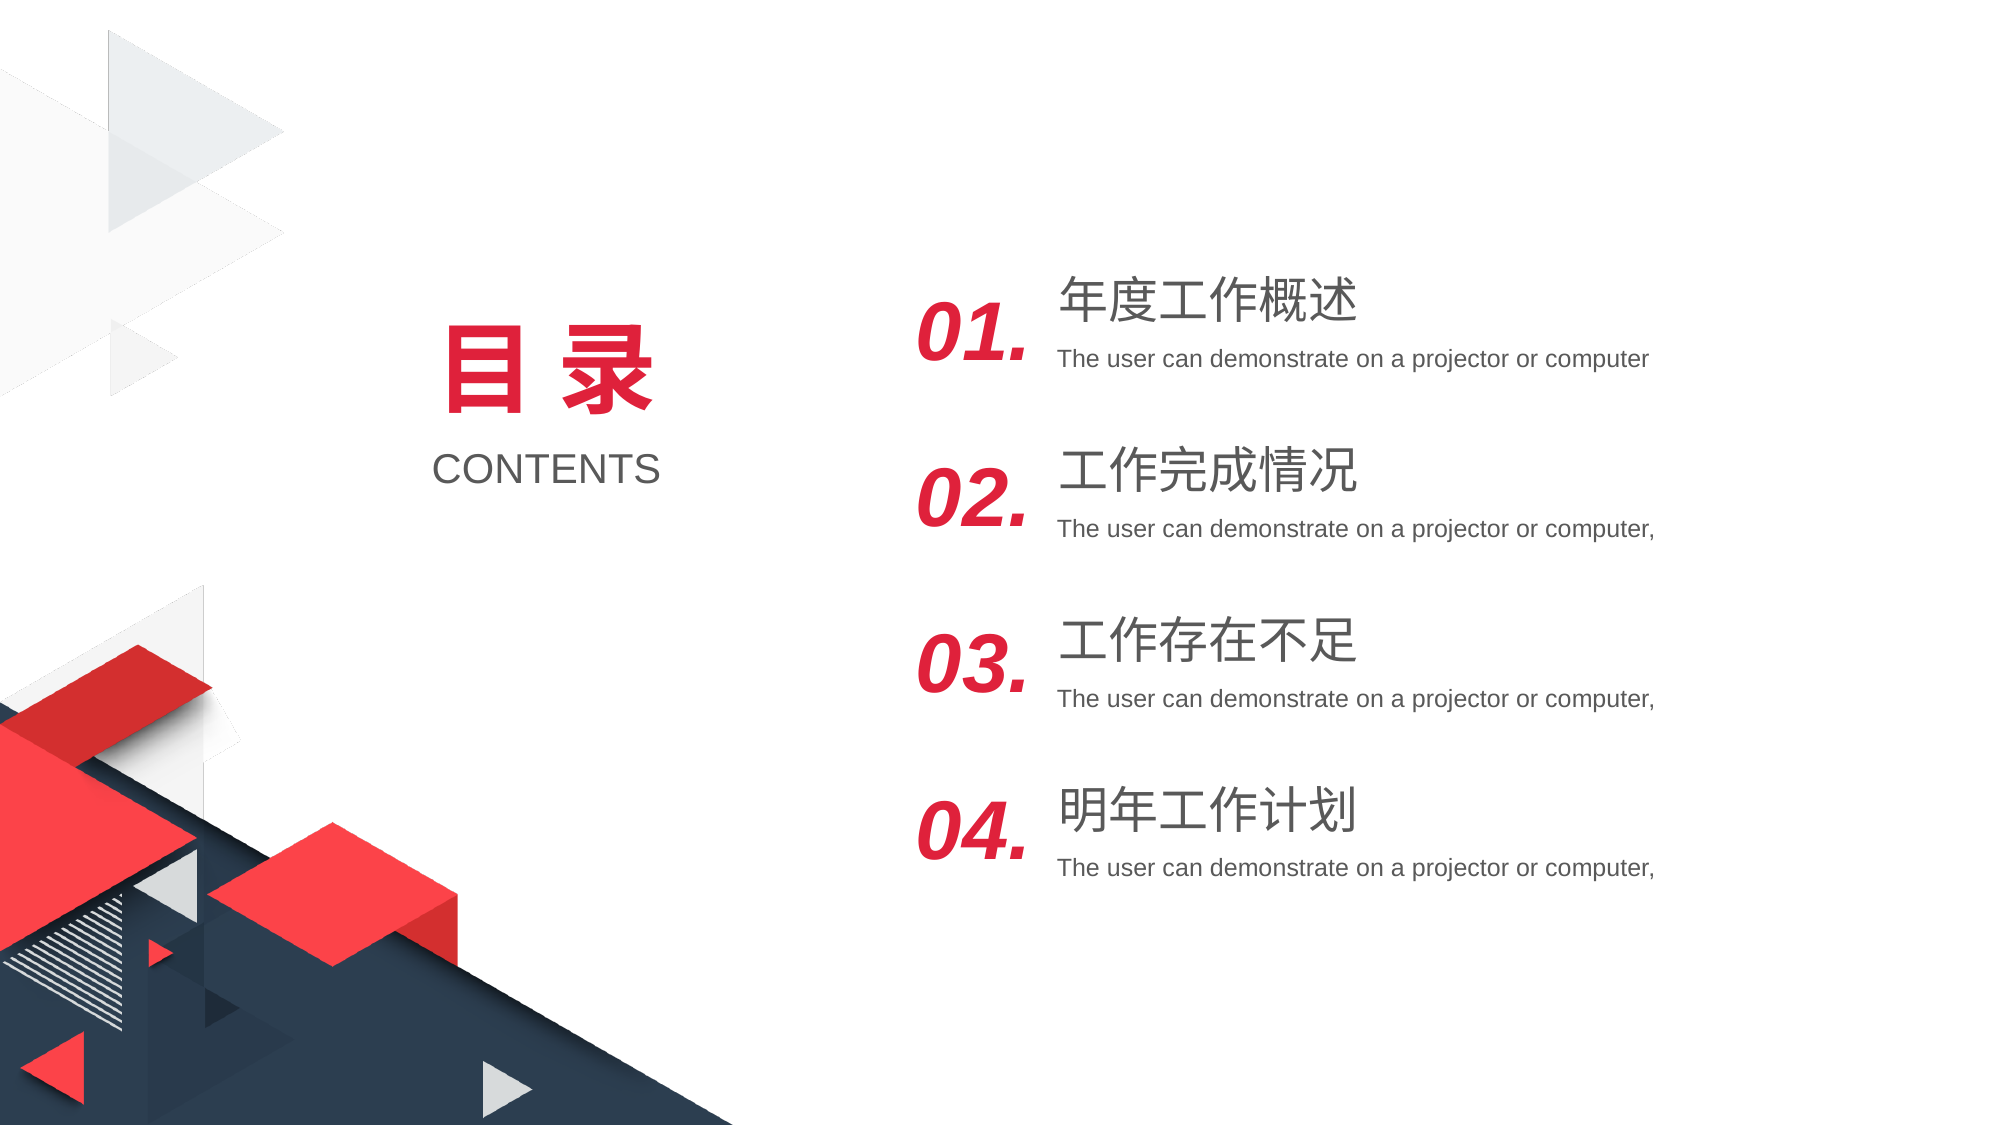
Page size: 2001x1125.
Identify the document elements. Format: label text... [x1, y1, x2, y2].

picture [0, 30, 733, 1125]
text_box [1042, 771, 1873, 890]
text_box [1042, 261, 1873, 381]
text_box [1042, 601, 1873, 721]
text_box 03. [901, 602, 1042, 717]
text_box 02. [901, 435, 1042, 551]
text_box 01. [901, 269, 1047, 385]
text_box CONTENTS [416, 434, 677, 500]
text_box 目 录 [420, 297, 673, 433]
text_box 04. [901, 768, 1047, 884]
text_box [1042, 431, 1873, 551]
